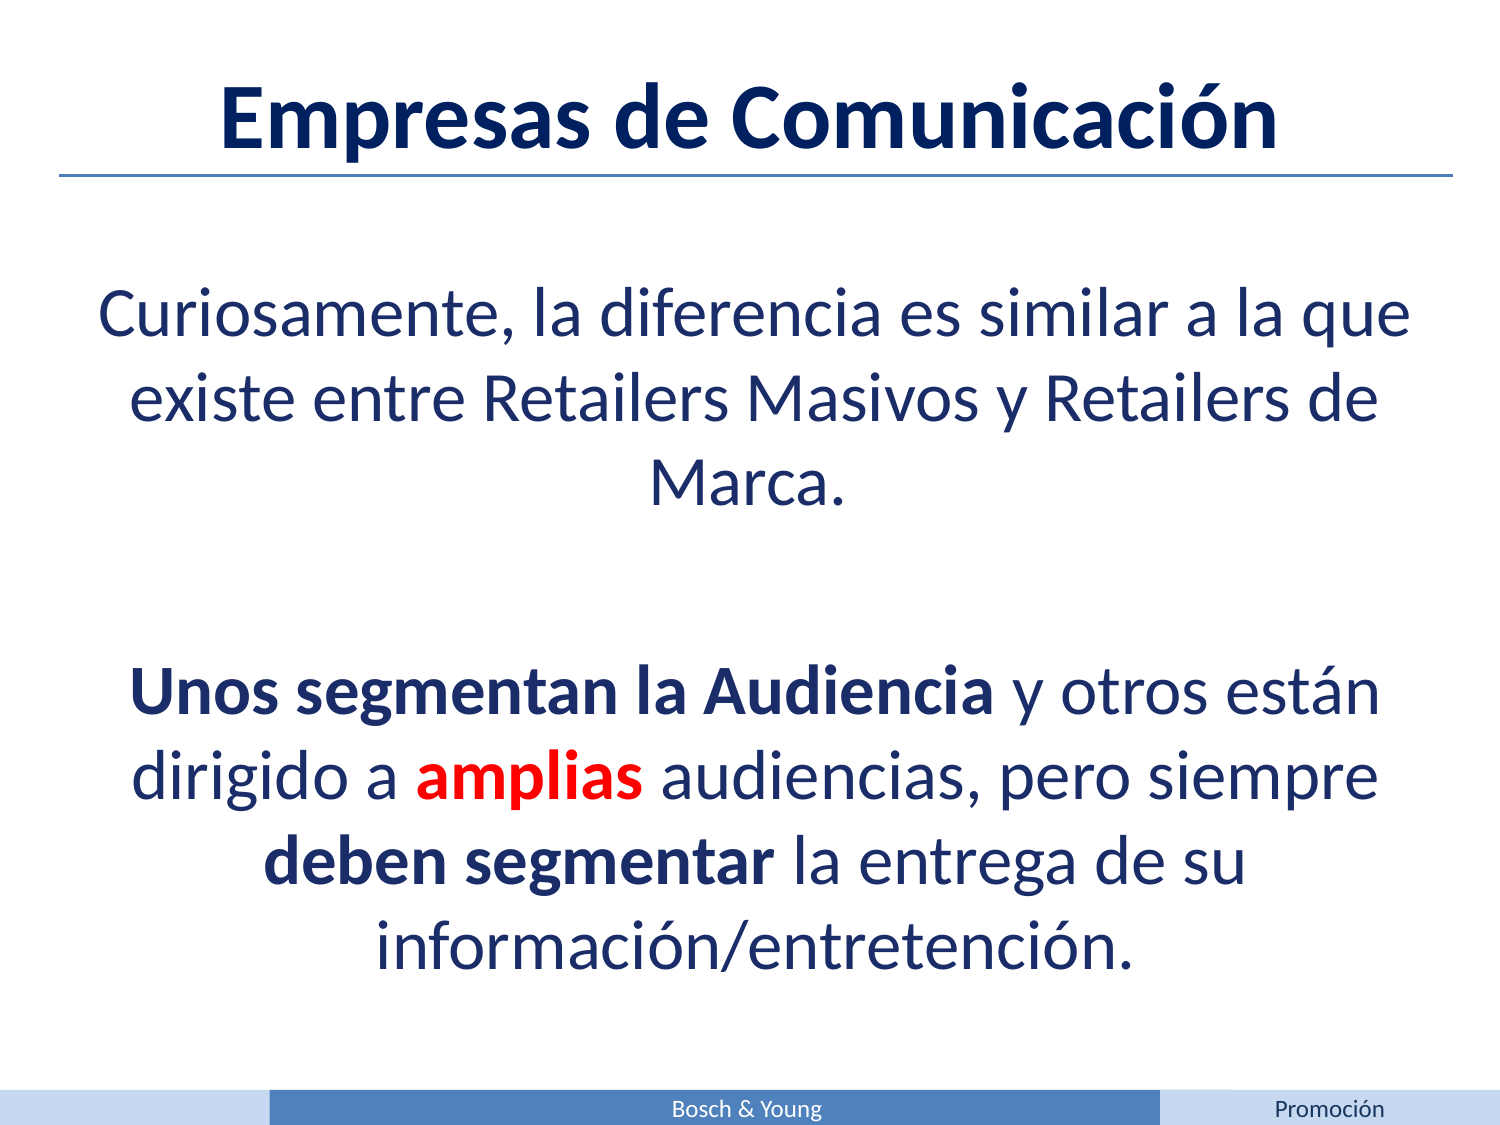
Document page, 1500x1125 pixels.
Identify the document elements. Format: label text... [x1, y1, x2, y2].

text_box Curiosamente, la diferencia es similar a la que existe entre Retailers Masivos y Retailers de Marca. Unos segmentan la Audiencia y otros están dirigido a amplias audiencias, pero siempre deben segmentar la entrega de su información/entretención. [70, 257, 1442, 1088]
text_box Promoción [1158, 1088, 1500, 1125]
text_box Bosch & Young [272, 1088, 1158, 1125]
text_box [0, 1088, 272, 1125]
text_box Empresas de Comunicación [35, 47, 1465, 175]
